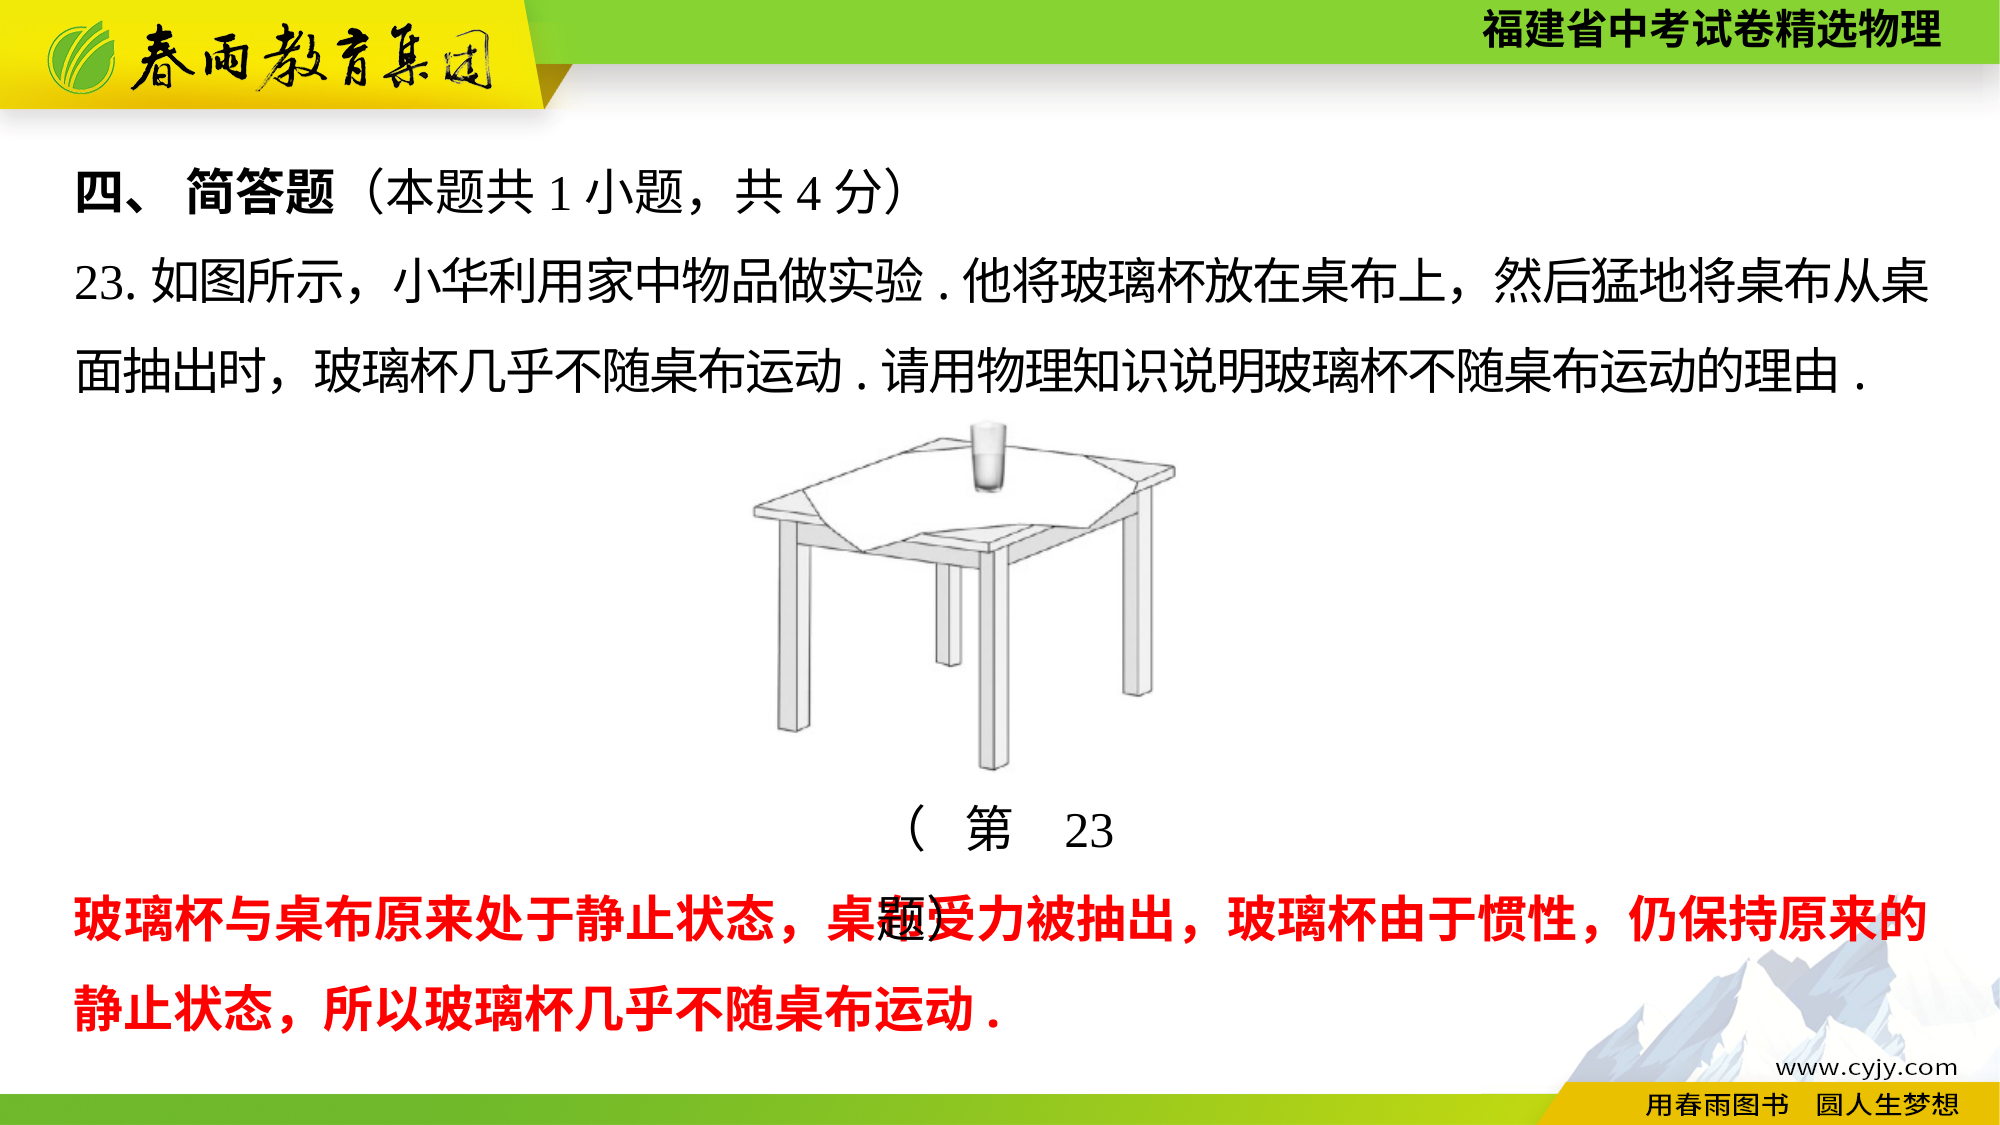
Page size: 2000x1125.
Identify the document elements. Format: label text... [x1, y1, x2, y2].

picture [0, 0, 2000, 1125]
list 四、 简答题（本题共1小题，共4分） 23.如图所示，小华利用家中物品做实验.他将玻璃杯放在桌布上，然后猛地将桌布从桌面抽出时，玻璃杯几乎不随桌布运动.请用物理知识说明玻璃杯不随桌布运动的理由. [59, 122, 1944, 411]
text_box （第23题） [861, 788, 1142, 865]
text_box 玻璃杯与桌布原来处于静止状态，桌布受力被抽出，玻璃杯由于惯性，仍保持原来的静止状态，所以玻璃杯几乎不随桌布运动. [59, 849, 1944, 1045]
